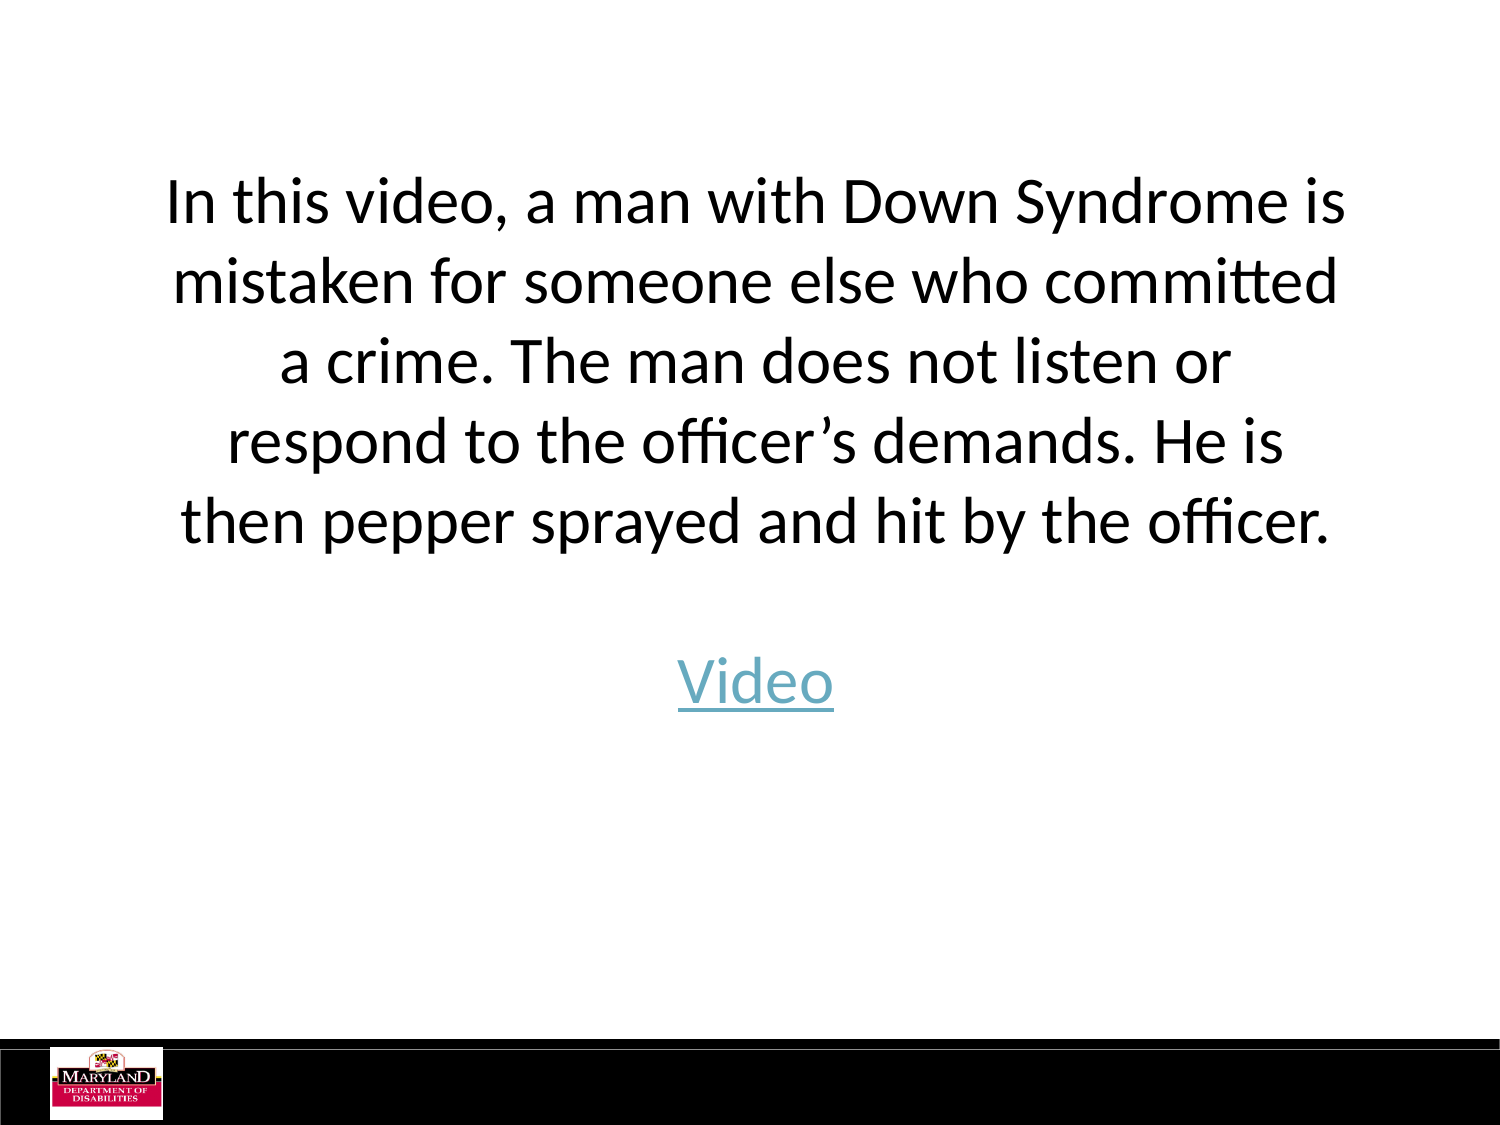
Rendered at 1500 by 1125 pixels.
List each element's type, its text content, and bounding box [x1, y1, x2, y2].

picture [50, 1047, 163, 1120]
text_box In this video, a man with Down Syndrome is mistaken for someone else who committed a crime. The man does not listen or respond to the officer’s demands. He is then pepper sprayed and hit by the officer. Video [149, 149, 1363, 805]
